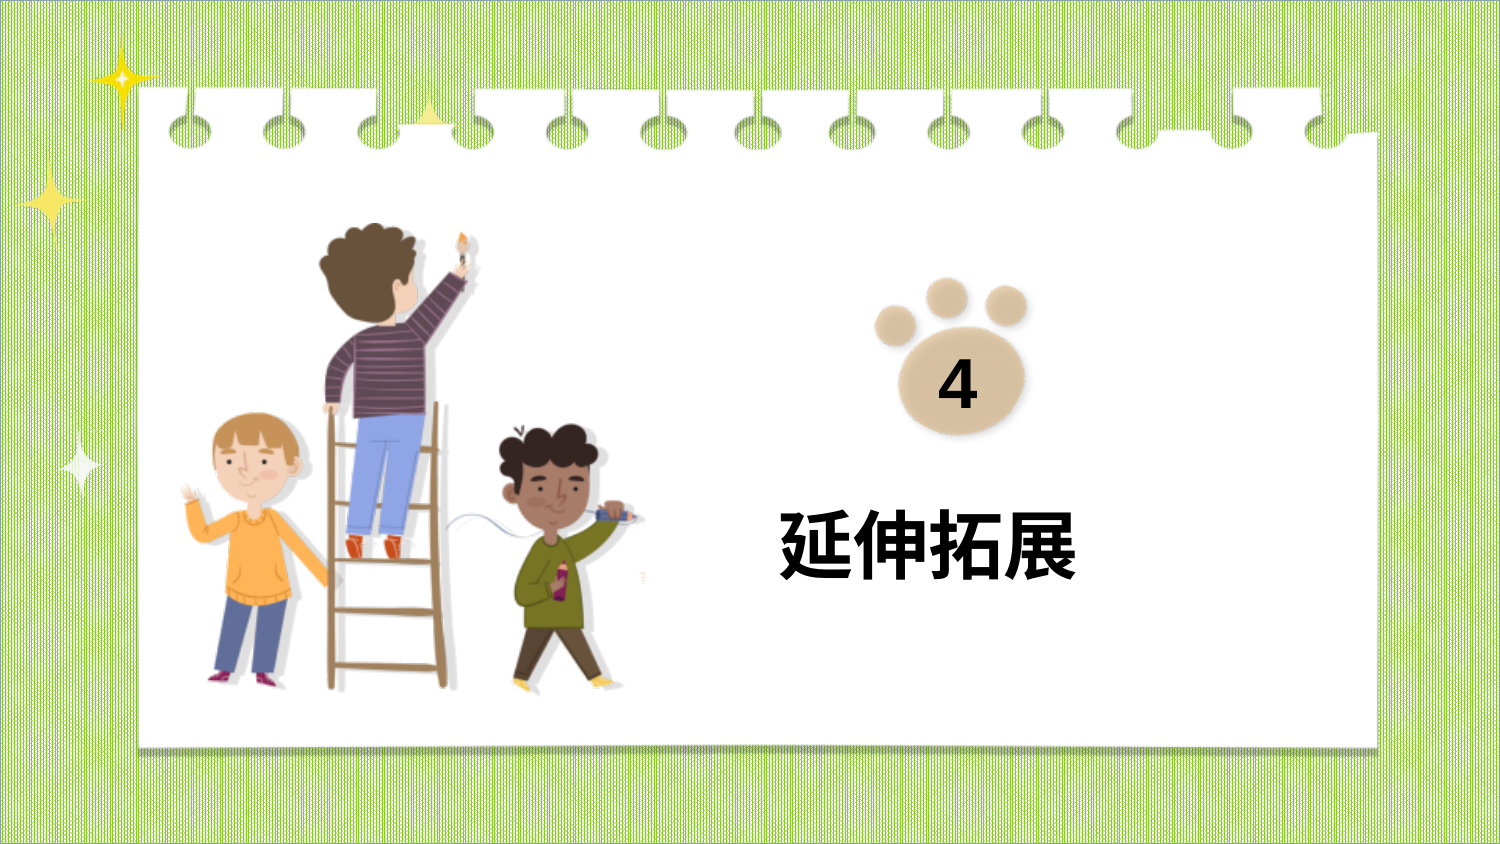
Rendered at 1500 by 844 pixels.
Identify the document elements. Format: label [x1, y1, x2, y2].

text_box [0, 779, 1500, 844]
picture [0, 0, 1500, 779]
text_box [540, 0, 1500, 64]
